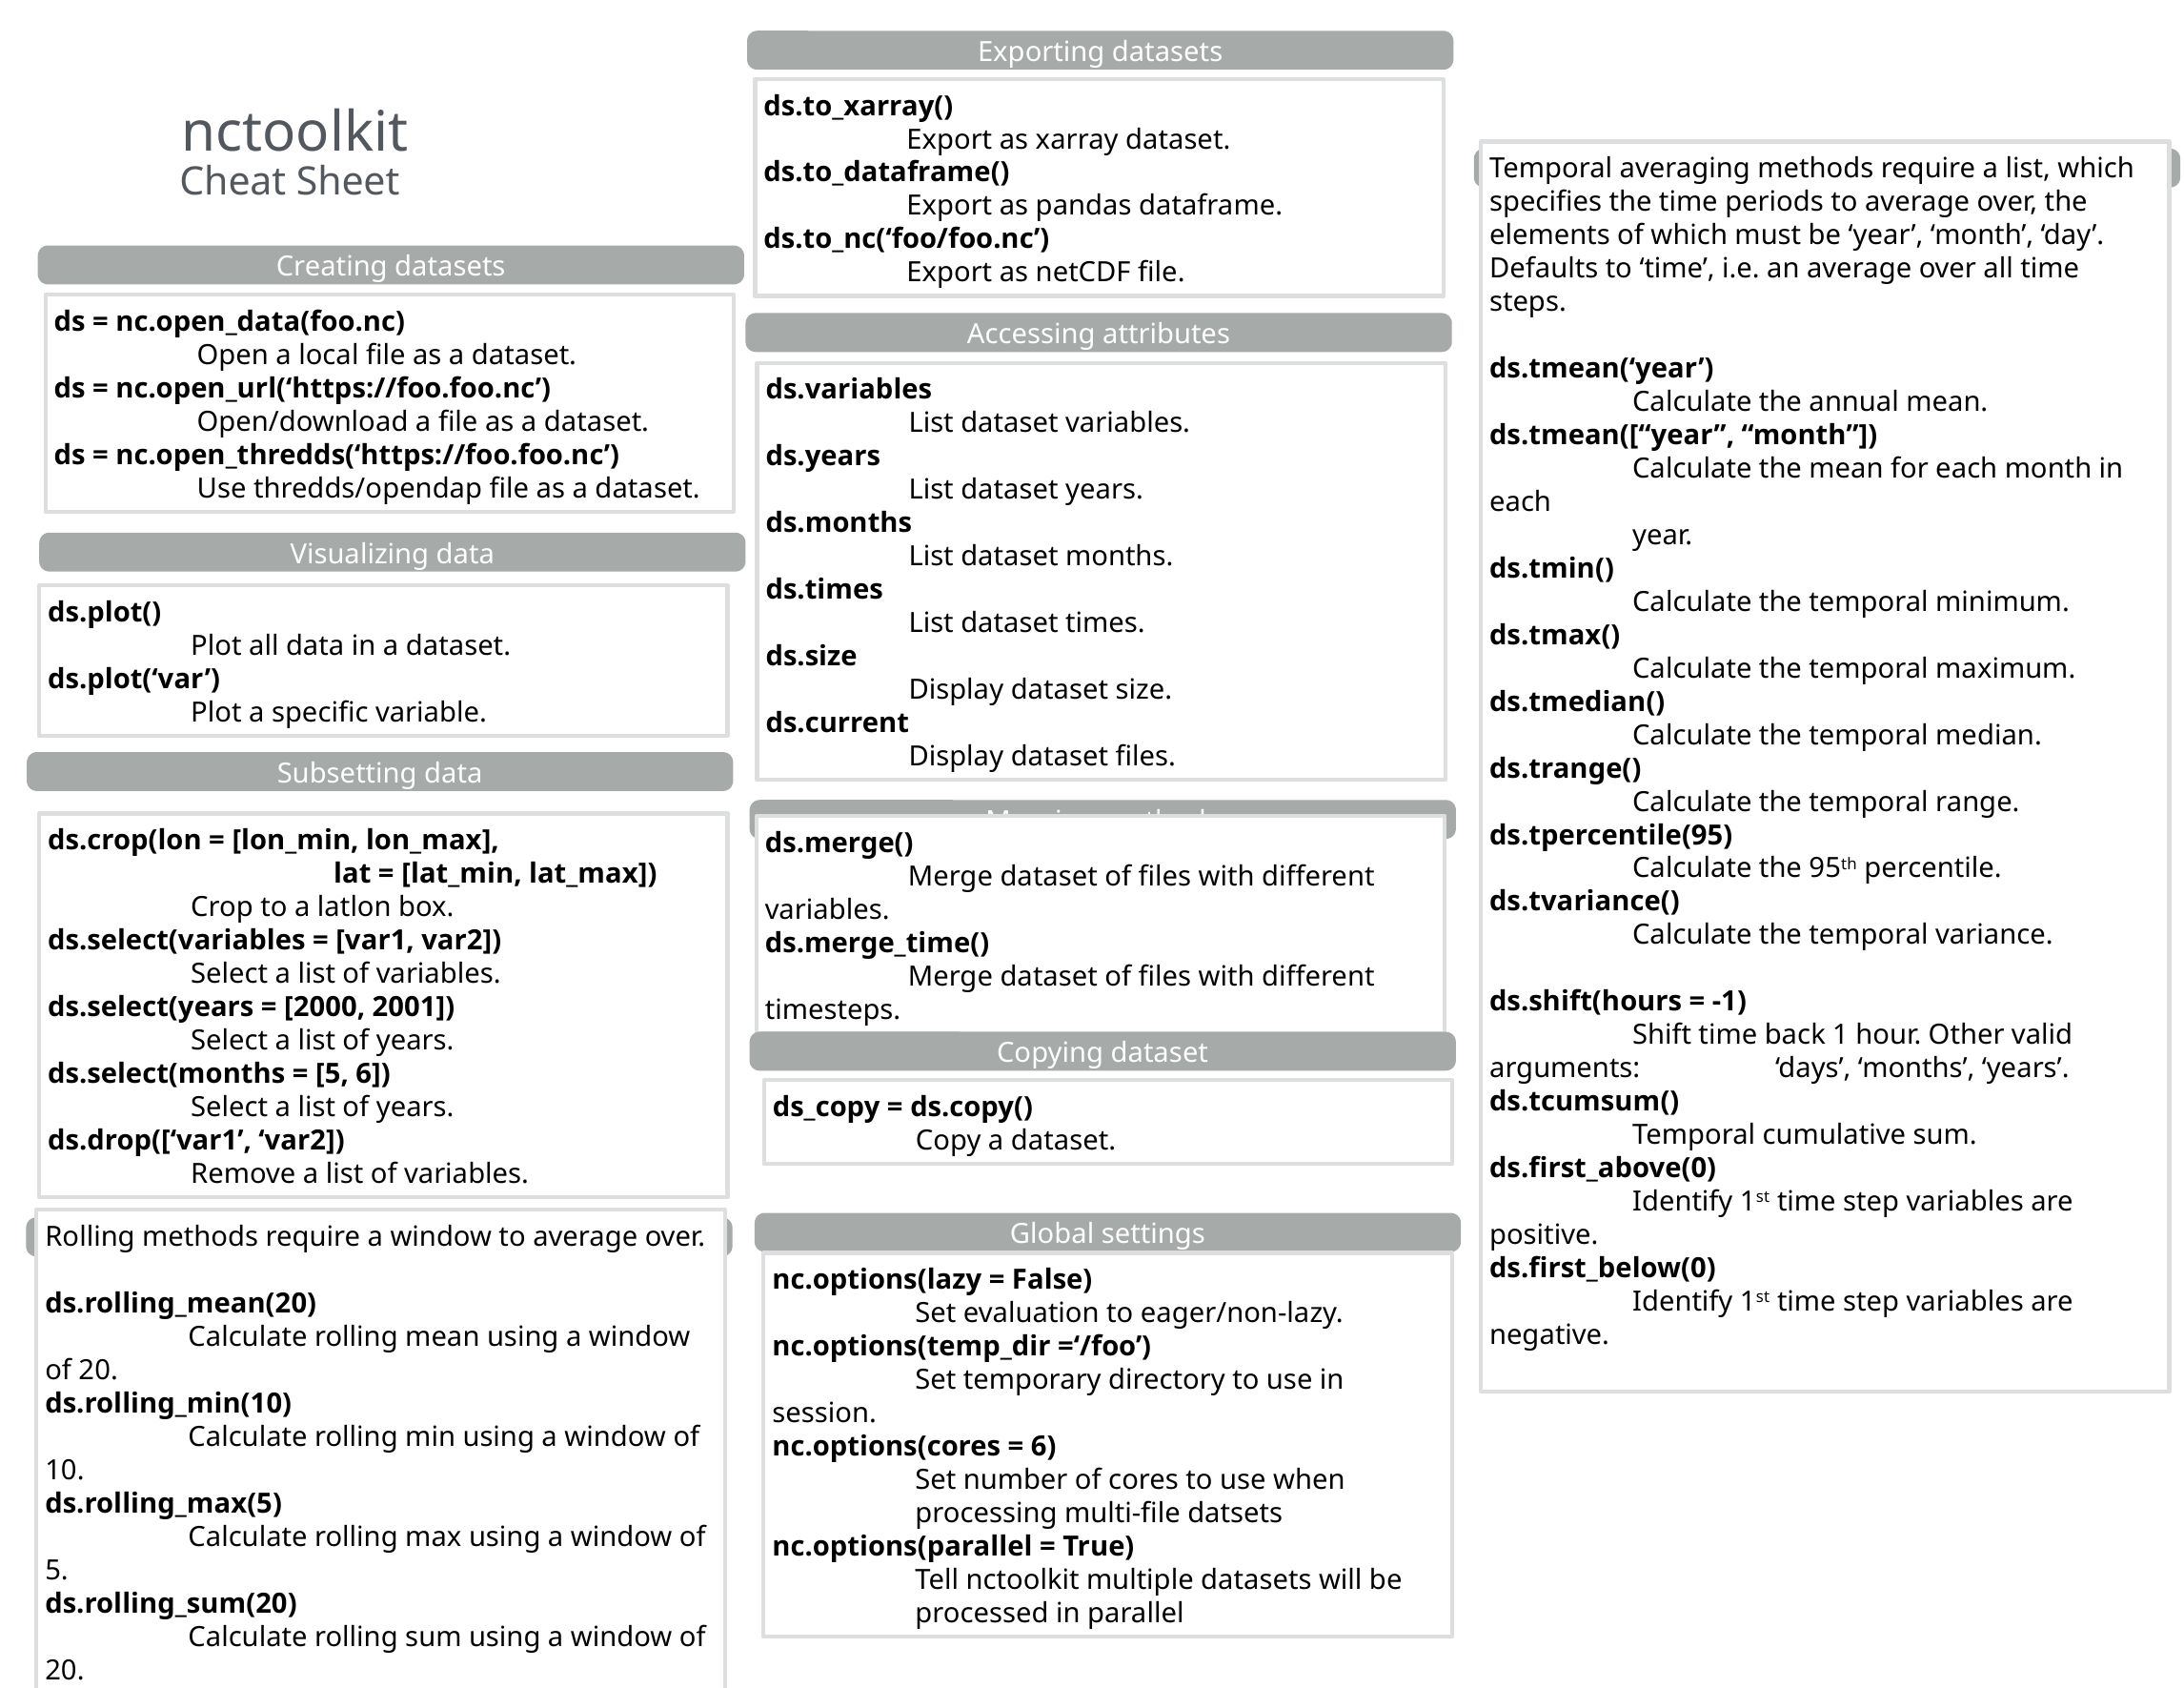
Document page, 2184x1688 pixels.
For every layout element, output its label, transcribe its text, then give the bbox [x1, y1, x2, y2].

text_box Exporting datasets [747, 31, 1454, 71]
text_box Rolling methods require a window to average over. ds.rolling_mean(20) Calculate rolling mean using a window of 20. ds.rolling_min(10) Calculate rolling min using a window of 10. ds.rolling_max(5) Calculate rolling max using a window of 5. ds.rolling_sum(20) Calculate rolling sum using a window of 20. [34, 1208, 727, 1688]
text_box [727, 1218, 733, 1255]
text_box Subsetting data [27, 752, 734, 791]
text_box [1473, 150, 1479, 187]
text_box Copying dataset [749, 1031, 1456, 1071]
text_box ds.crop(lon = [lon_min, lon_max], lat = [lat_min, lat_max]) Crop to a latlon box. ds.select(variables = [var1, var2]) Select a list of variables. ds.select(years = [2000, 2001]) Select a list of years. ds.select(months = [5, 6]) Select a list of years. ds.drop([‘var1’, ‘var2]) Remove a list of variables. [37, 811, 730, 1199]
text_box Temporal averaging methods require a list, which specifies the time periods to average over, the elements of which must be ‘year’, ‘month’, ‘day’. Defaults to ‘time’, i.e. an average over all time steps. ds.tmean(‘year’) Calculate the annual mean. ds.tmean([“year”, “month”]) Calculate the mean for each month in each year. ds.tmin() Calculate the temporal minimum. ds.tmax() Calculate the temporal maximum. ds.tmedian() Calculate the temporal median. ds.trange() Calculate the temporal range. ds.tpercentile(95) Calculate the 95th percentile. ds.tvariance() Calculate the temporal variance. ds.shift(hours = -1) Shift time back 1 hour. Other valid arguments: ‘days’, ‘months’, ‘years’. ds.tcumsum() Temporal cumulative sum. ds.first_above(0) Identify 1st time step variables are positive. ds.first_below(0) Identify 1st time step variables are negative. [1479, 139, 2172, 1393]
text_box Temporal methods [2172, 149, 2181, 188]
text_box Rolling methods [26, 1217, 34, 1256]
text_box ds.merge() Merge dataset of files with different variables. ds.merge_time() Merge dataset of files with different timesteps. [755, 814, 1446, 1032]
text_box Merging methods [749, 800, 1456, 840]
title nctoolkit Cheat Sheet [42, 64, 547, 246]
text_box nc.options(lazy = False) Set evaluation to eager/non-lazy. nc.options(temp_dir =‘/foo’) Set temporary directory to use in session. nc.options(cores = 6) Set number of cores to use when processing multi-file datsets nc.options(parallel = True) Tell nctoolkit multiple datasets will be processed in parallel [761, 1251, 1454, 1638]
text_box Accessing attributes [745, 313, 1452, 353]
text_box ds_copy = ds.copy() Copy a dataset. [762, 1078, 1454, 1166]
text_box ds = nc.open_data(foo.nc) Open a local file as a dataset. ds = nc.open_url(‘https://foo.foo.nc’) Open/download a file as a dataset. ds = nc.open_thredds(‘https://foo.foo.nc’) Use thredds/opendap file as a dataset. [44, 293, 736, 514]
text_box Visualizing data [39, 532, 746, 572]
text_box Creating datasets [37, 245, 744, 285]
text_box ds.to_xarray() Export as xarray dataset. ds.to_dataframe() Export as pandas dataframe. ds.to_nc(‘foo/foo.nc’) Export as netCDF file. [753, 77, 1446, 298]
text_box Global settings [754, 1212, 1462, 1251]
text_box ds.variables List dataset variables. ds.years List dataset years. ds.months List dataset months. ds.times List dataset times. ds.size Display dataset size. ds.current Display dataset files. [755, 361, 1447, 782]
text_box ds.plot() Plot all data in a dataset. ds.plot(‘var’) Plot a specific variable. [37, 583, 730, 738]
